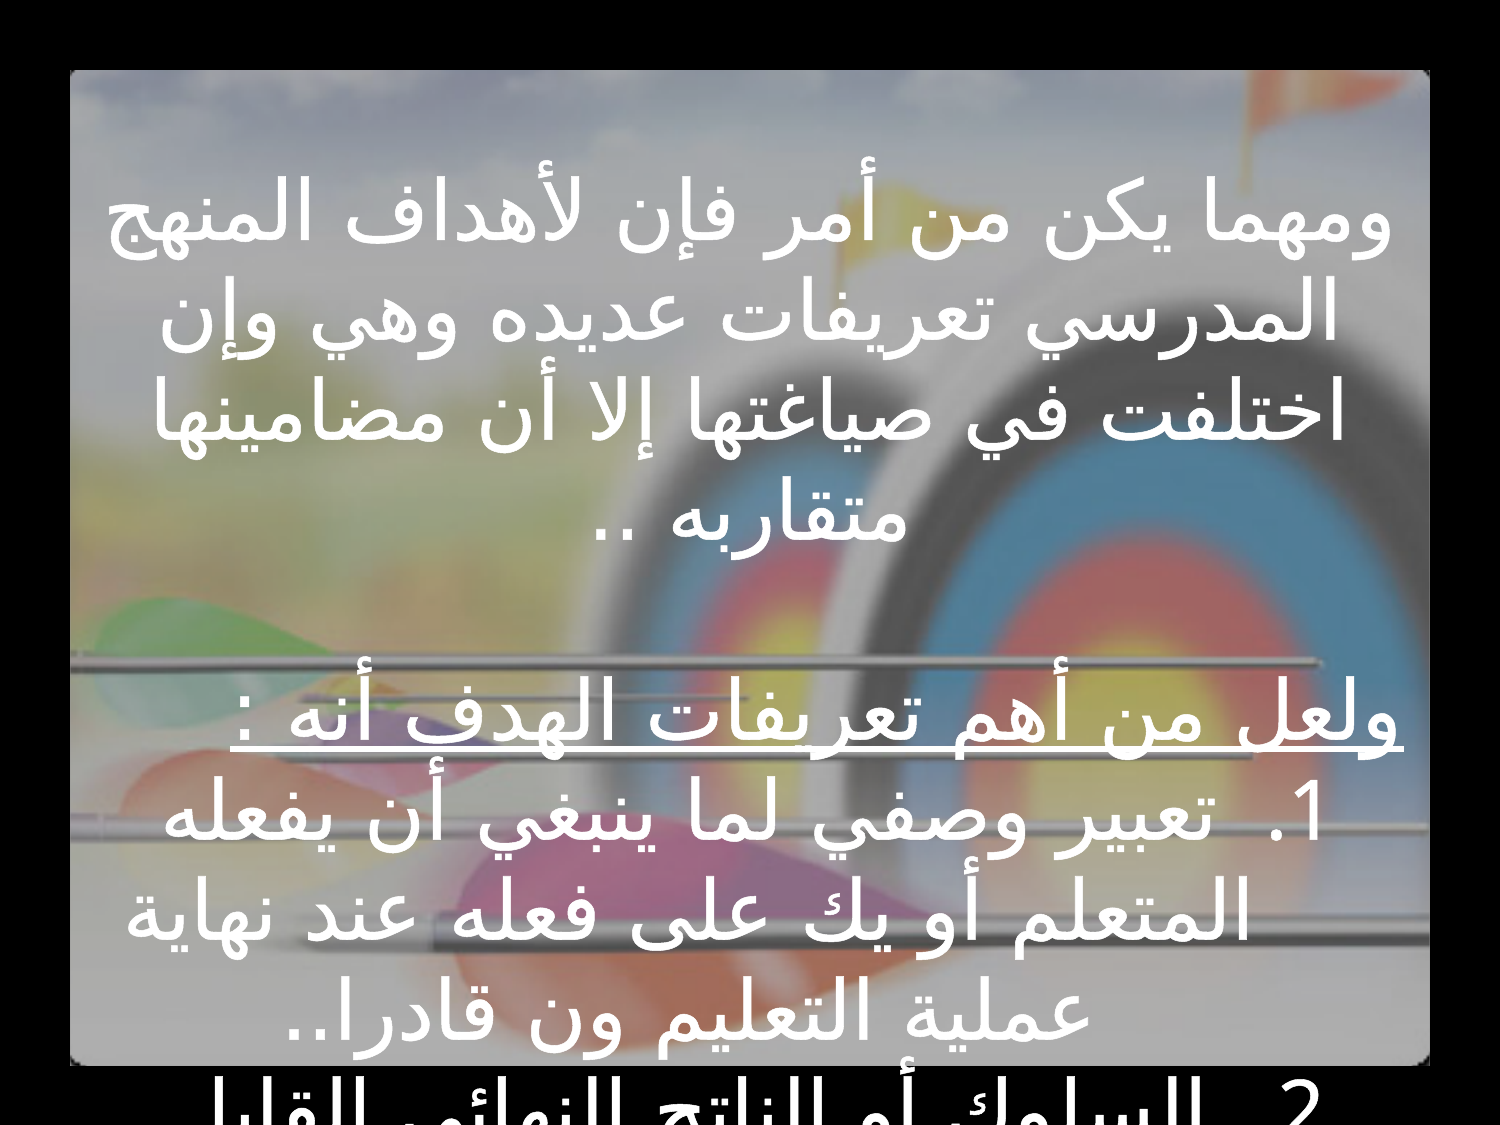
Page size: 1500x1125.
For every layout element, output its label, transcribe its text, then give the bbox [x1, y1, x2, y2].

picture [70, 70, 1430, 1067]
text_box ومهما يكن من أمر فإن لأهداف المنهج المدرسي تعريفات عديده وهي وإن اختلفت في صياغتها إلا أن مضامينها متقاربه .. ولعل من أهم تعريفات الهدف أنه : تعبير وصفي لما ينبغي أن يفعله المتعلم أو يك على فعله عند نهاية عملية التعليم ون قادرا.. السلوك أو الناتج النهائي القابل للملاحظه الذي يتوقع من المتعلم بلوغه في نهاية فترة التعليم .. [81, 1075, 1418, 1125]
